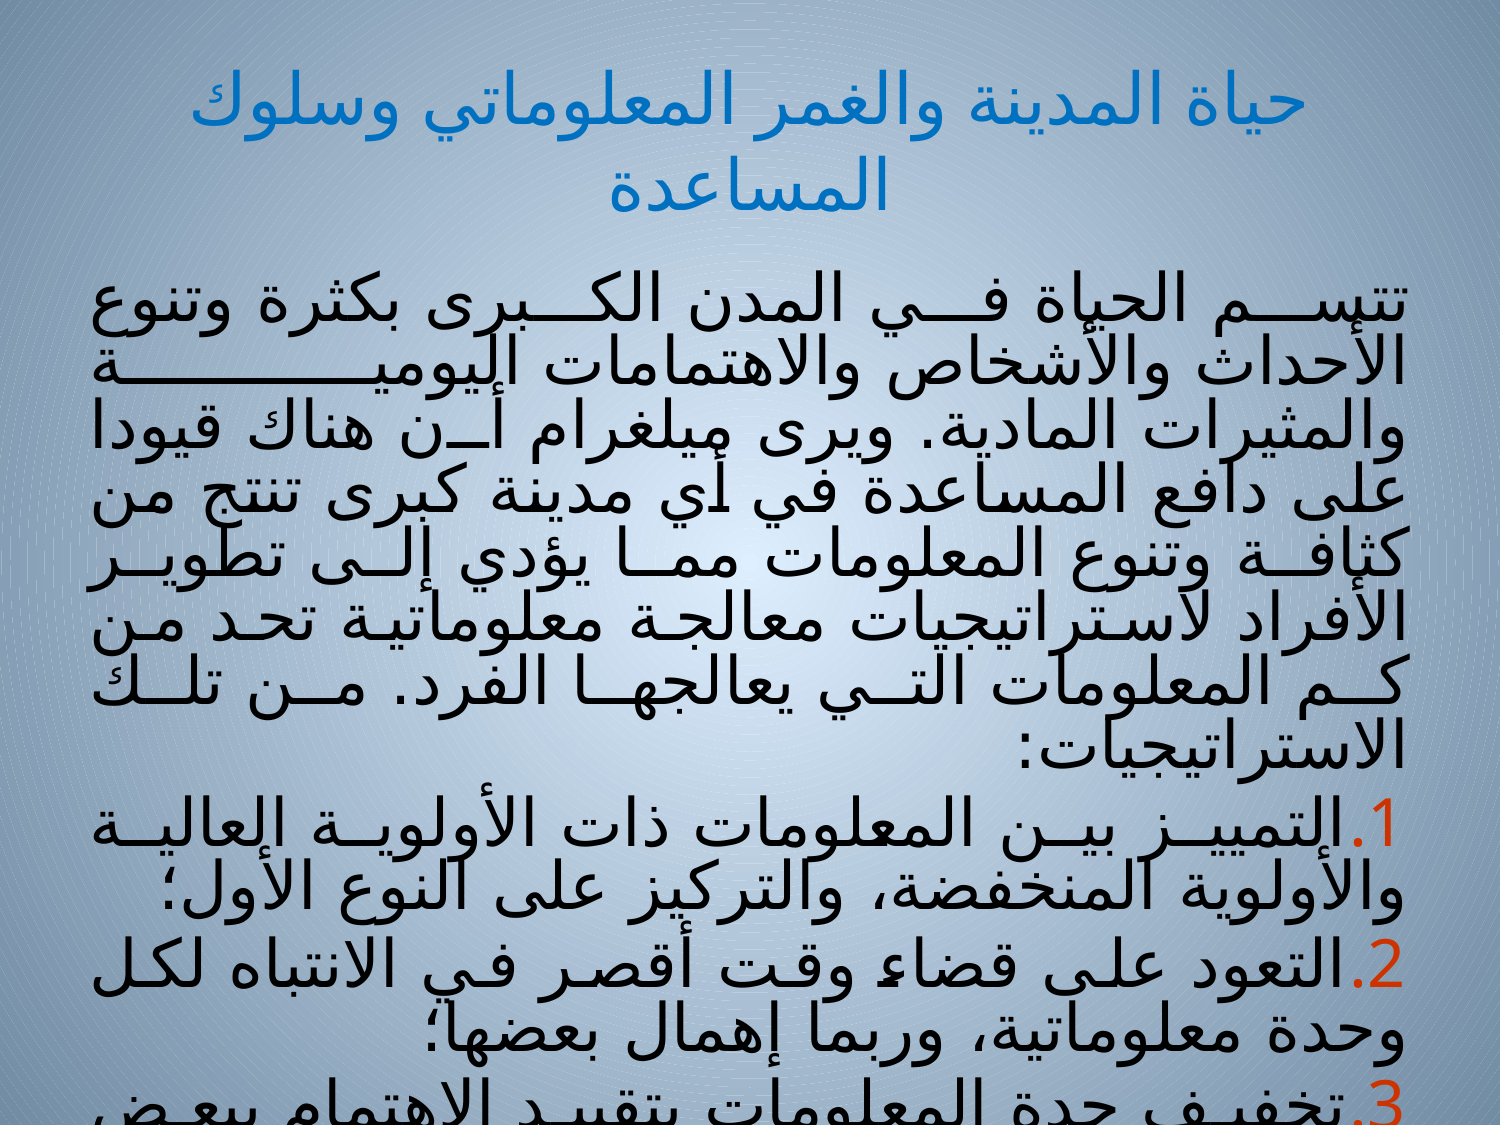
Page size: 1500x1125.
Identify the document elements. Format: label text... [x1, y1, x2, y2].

list تتسم الحياة في المدن الكبرى بكثرة وتنوع الأحداث والأشخاص والاهتمامات اليومية والمثيرات المادية. ويرى ميلغرام أن هناك قيودا على دافع المساعدة في أي مدينة كبرى تنتج من كثافة وتنوع المعلومات مما يؤدي إلى تطوير الأفراد لاستراتيجيات معالجة معلوماتية تحد من كم المعلومات التي يعالجها الفرد. من تلك الاستراتيجيات: التمييز بين المعلومات ذات الأولوية العالية والأولوية المنخفضة، والتركيز على النوع الأول؛ التعود على قضاء وقت أقصر في الانتباه لكل وحدة معلوماتية، وربما إهمال بعضها؛ تخفيف حدة المعلومات بتقييد الاهتمام ببعض الأفراد على الأقل في حدود التفاعلات العارضة. [75, 262, 1425, 1005]
title حياة المدينة والغمر المعلوماتي وسلوك المساعدة [75, 45, 1425, 233]
